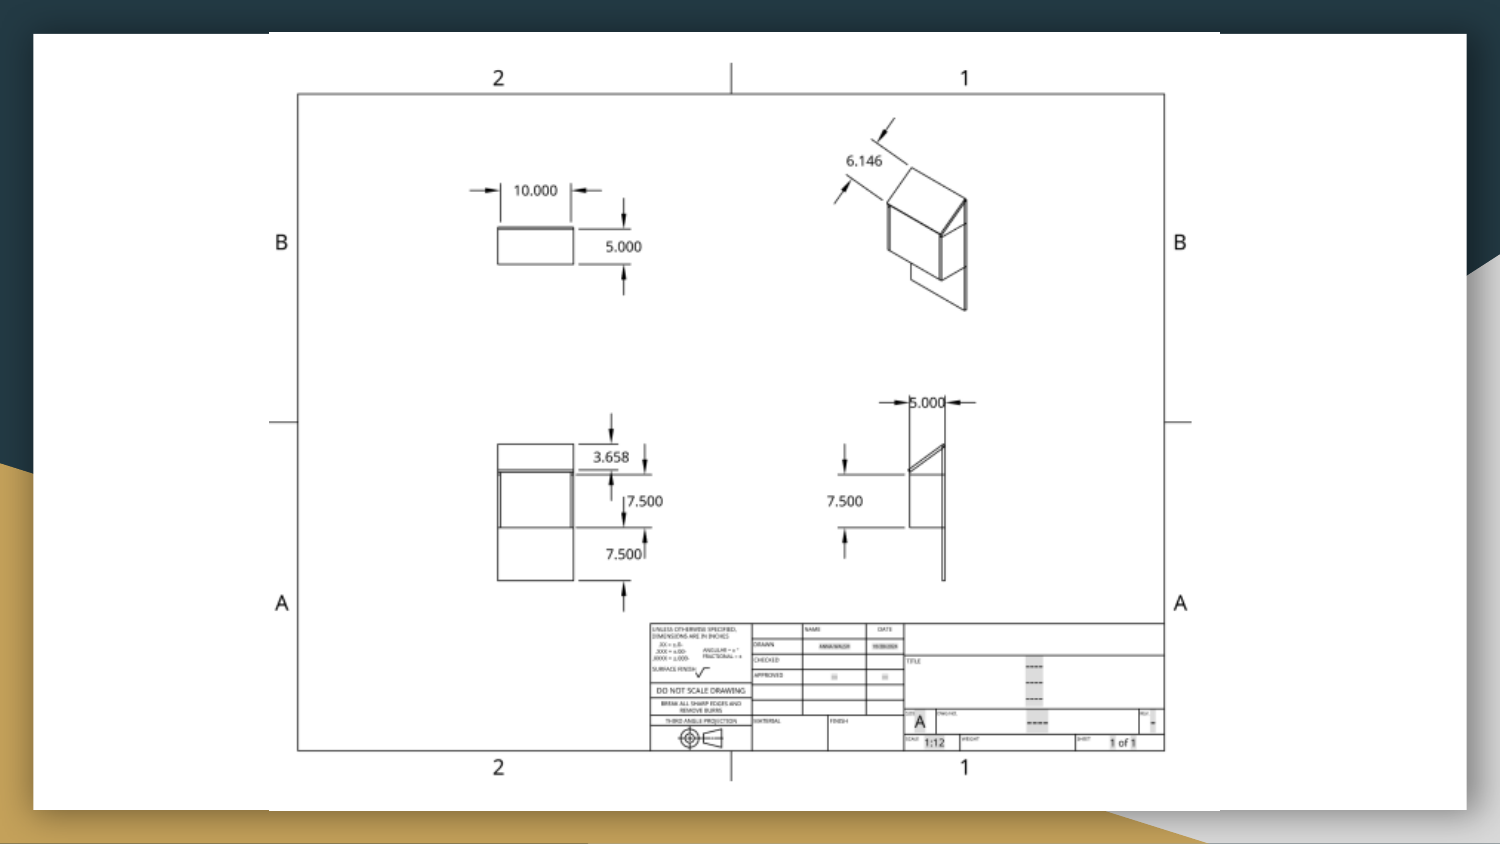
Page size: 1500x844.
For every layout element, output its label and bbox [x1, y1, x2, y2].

picture [269, 32, 1220, 812]
